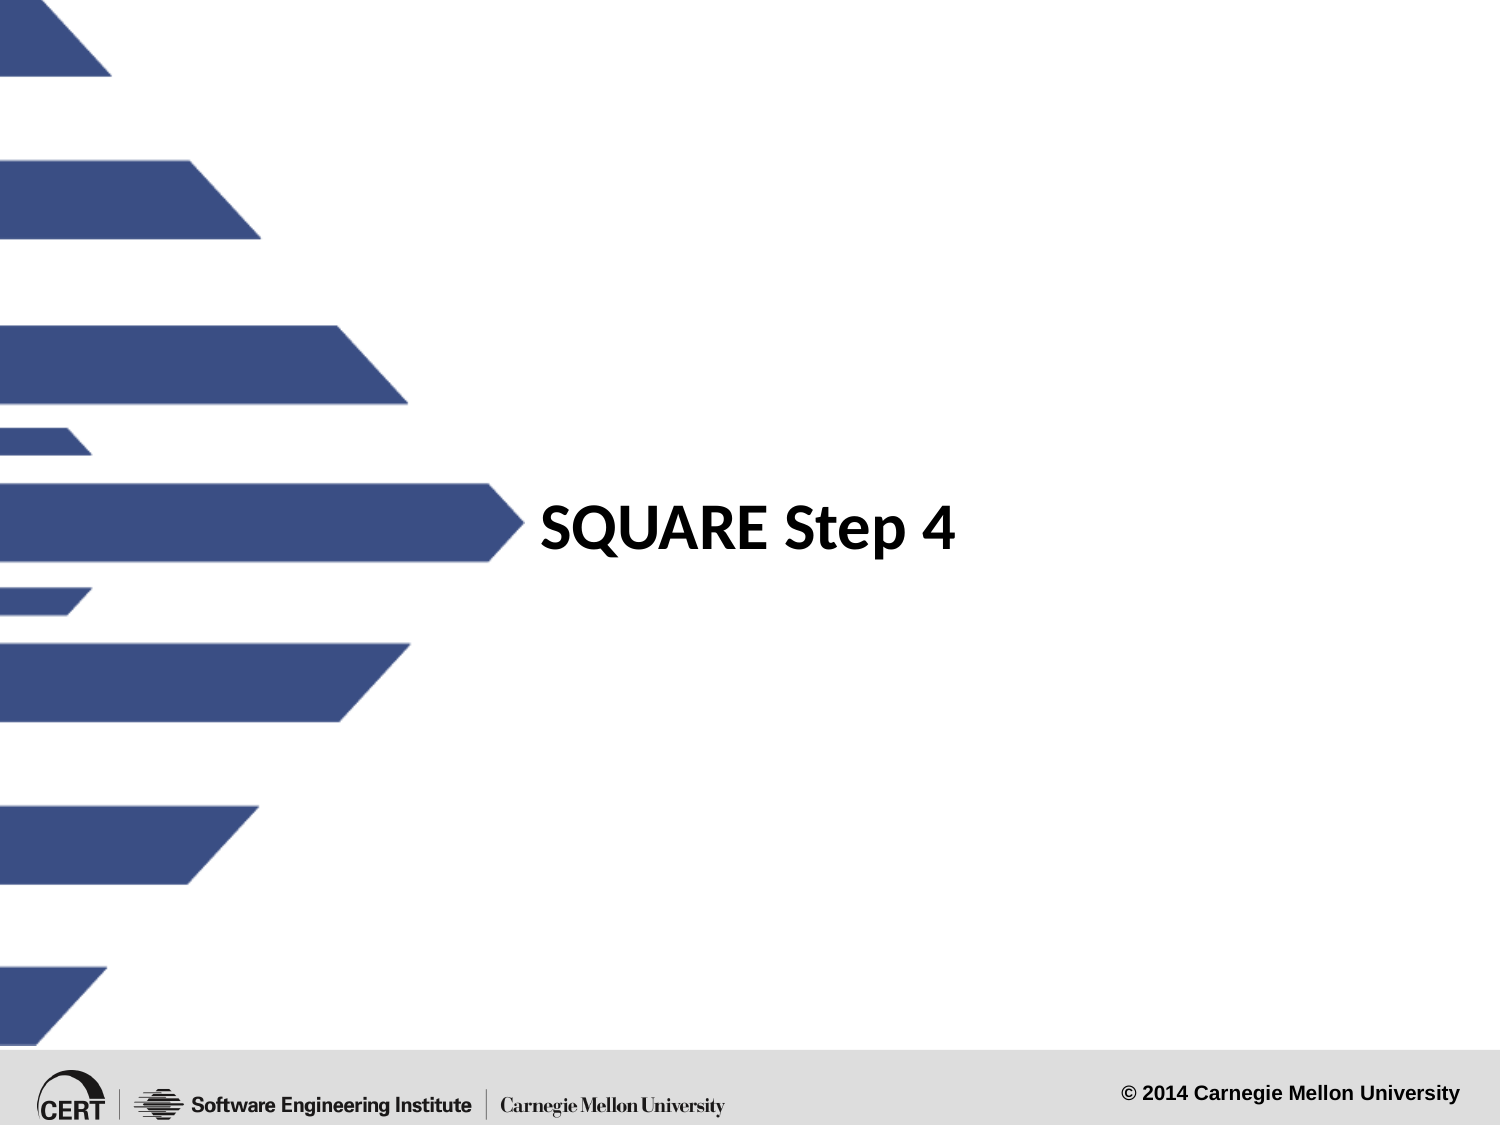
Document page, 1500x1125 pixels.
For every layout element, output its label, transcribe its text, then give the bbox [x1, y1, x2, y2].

picture [0, 0, 525, 1046]
picture [37, 1069, 725, 1122]
title SQUARE Step 4 [524, 474, 1426, 688]
